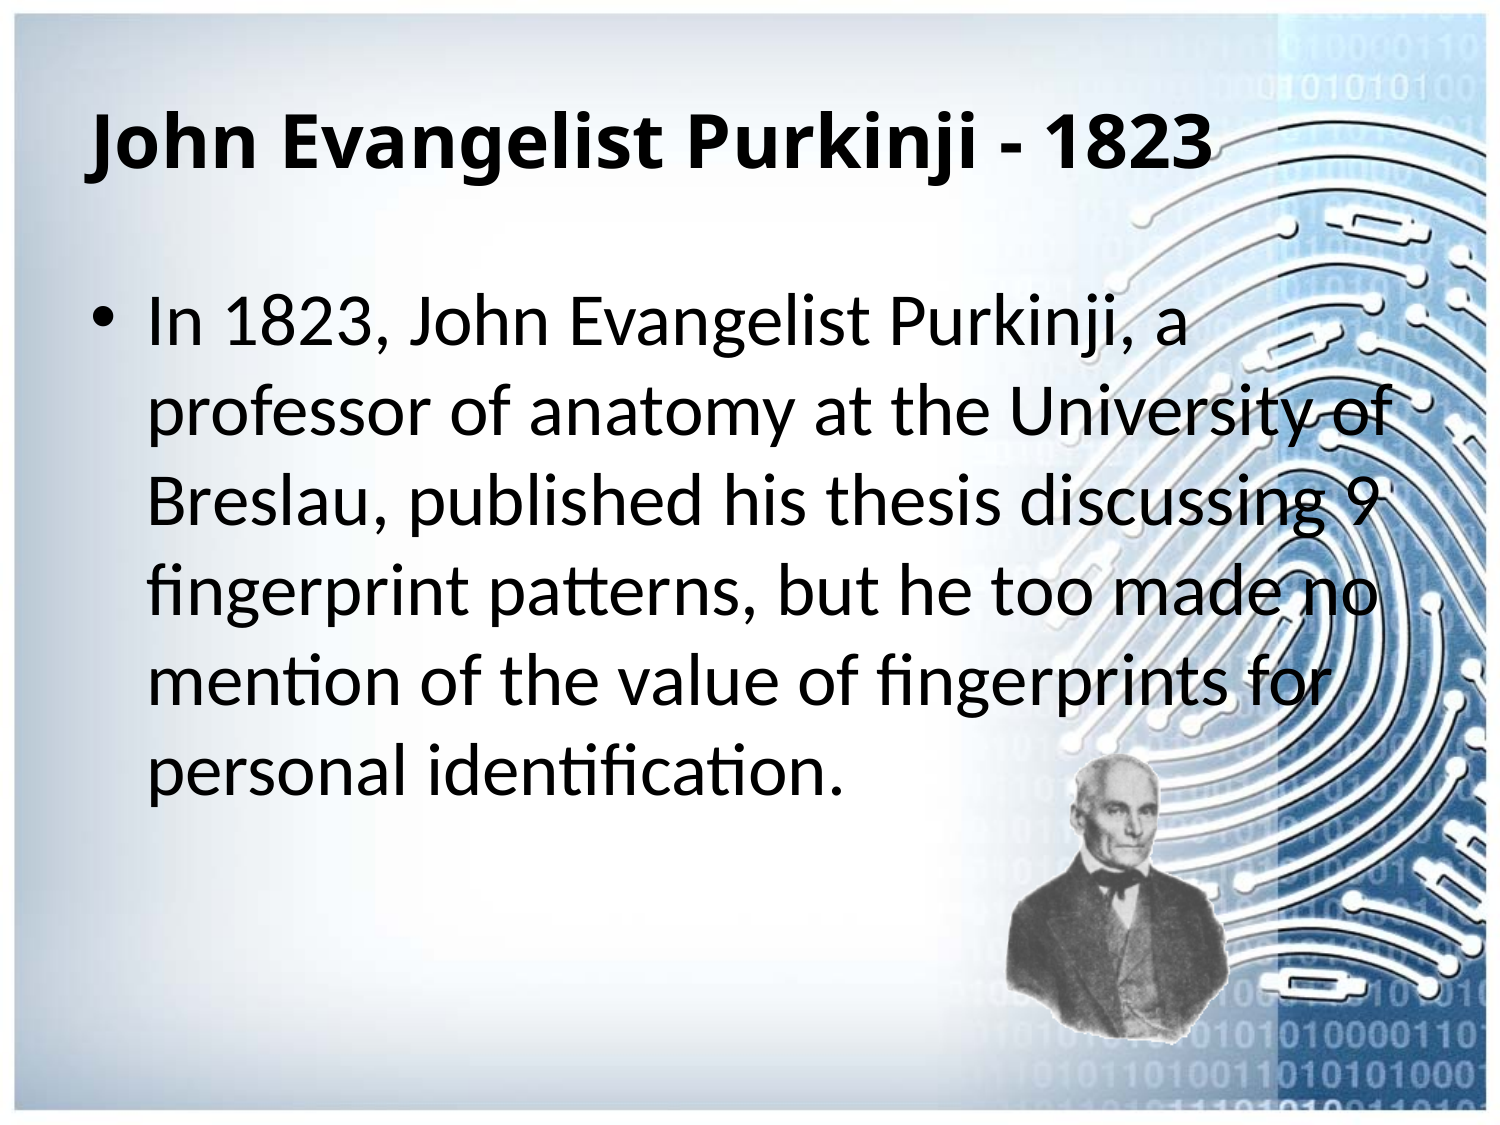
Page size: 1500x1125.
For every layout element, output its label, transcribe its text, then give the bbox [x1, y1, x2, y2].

list In 1823, John Evangelist Purkinji, a professor of anatomy at the University of Breslau, published his thesis discussing 9 fingerprint patterns, but he too made no mention of the value of fingerprints for personal identification. [74, 262, 1426, 1006]
title John Evangelist Purkinji - 1823 [74, 44, 1426, 233]
picture [0, 0, 1500, 1125]
